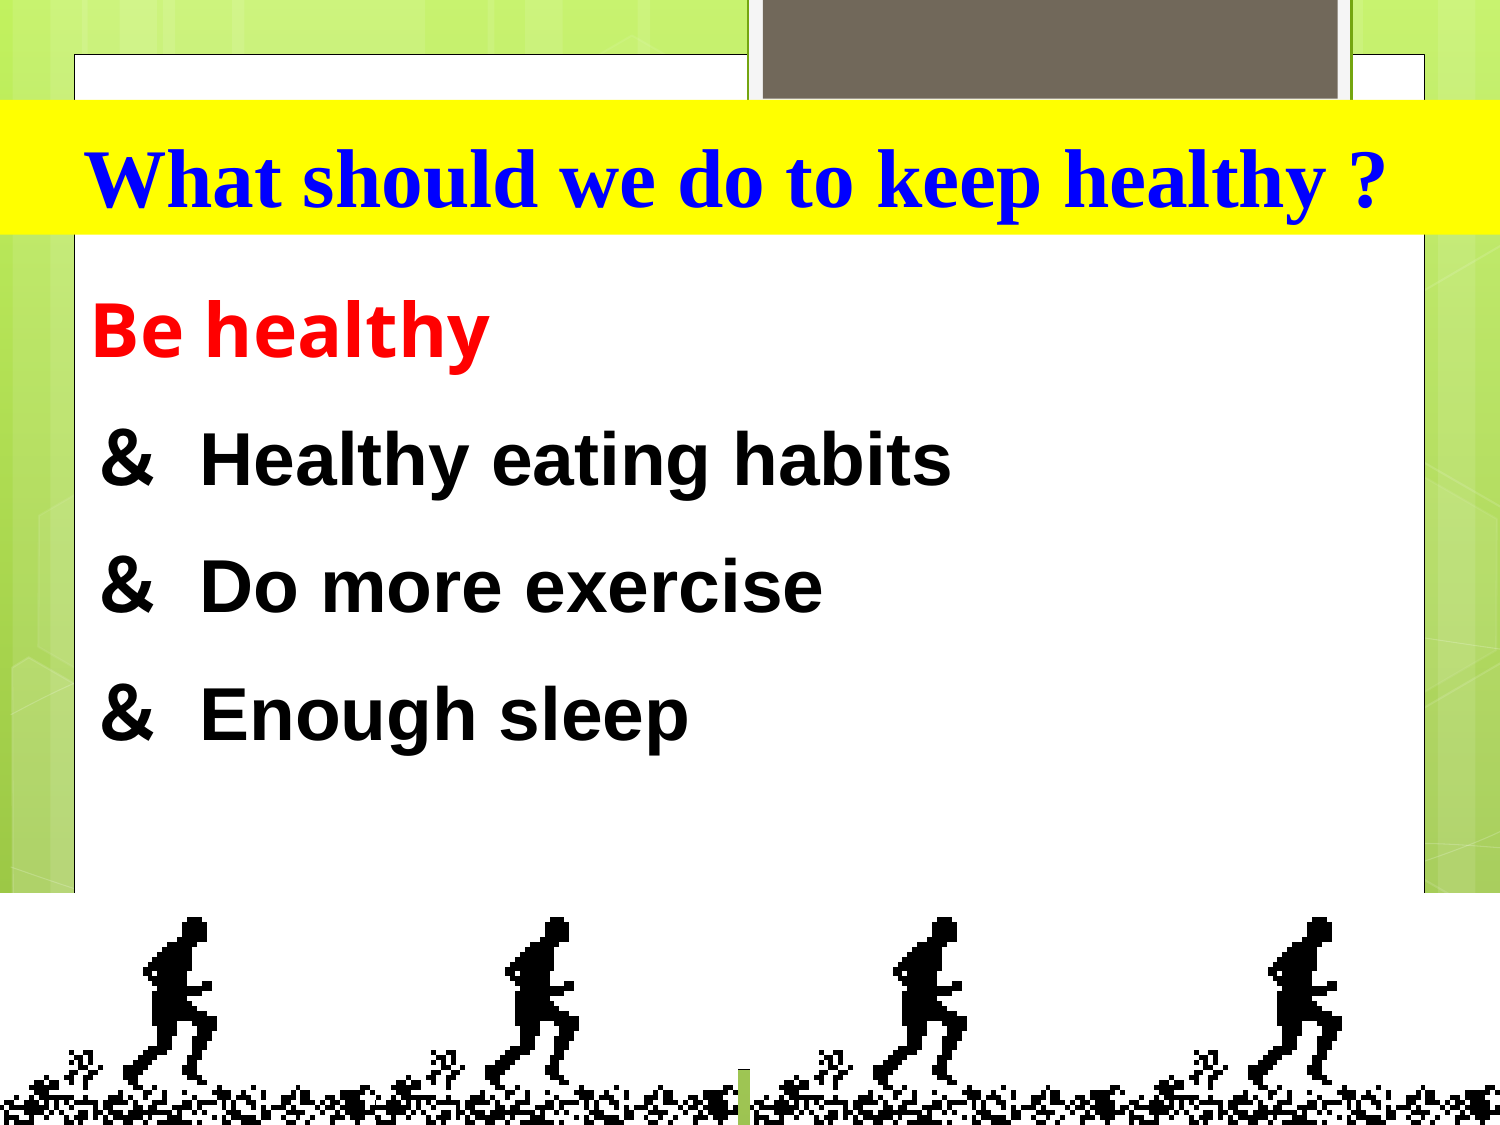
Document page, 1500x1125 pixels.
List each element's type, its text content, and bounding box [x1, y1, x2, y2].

picture [0, 892, 738, 1125]
picture [749, 892, 1500, 1125]
text_box Be healthy ＆ Healthy eating habits ＆ Do more exercise ＆ Enough sleep [74, 275, 1470, 763]
text_box What should we do to keep healthy ? [0, 99, 1500, 235]
